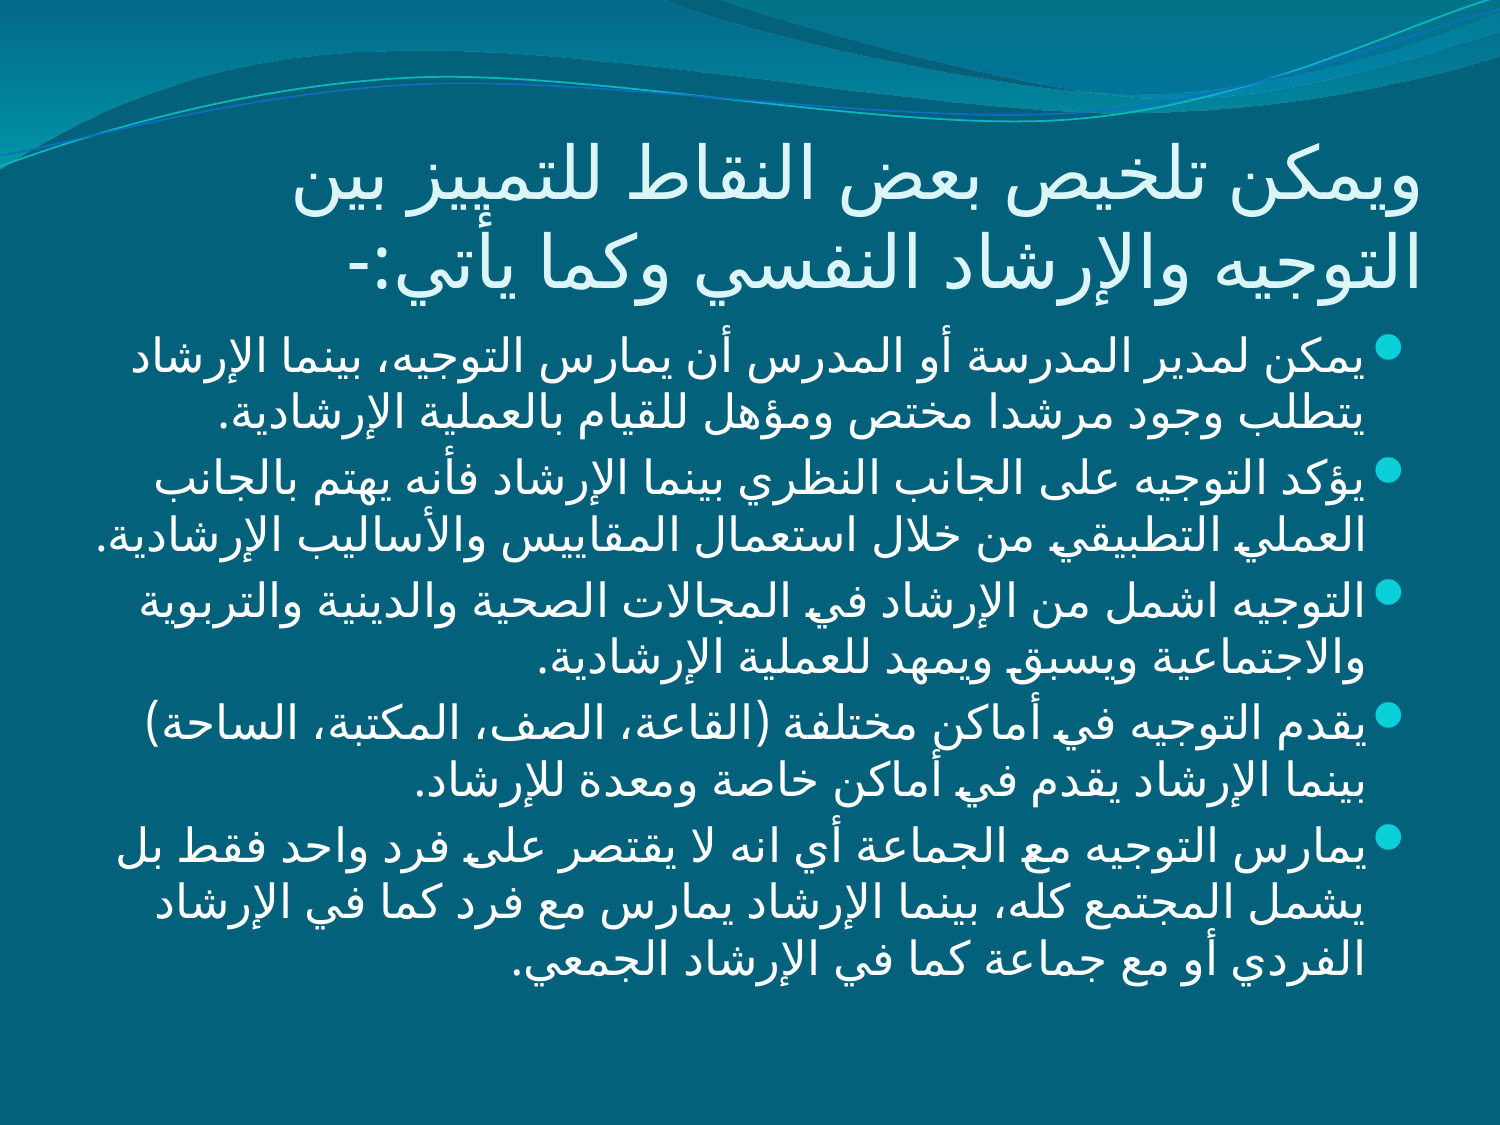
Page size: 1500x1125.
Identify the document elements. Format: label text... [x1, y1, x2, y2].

list يمكن لمدير المدرسة أو المدرس أن يمارس التوجيه، بينما الإرشاد يتطلب وجود مرشدا مختص ومؤهل للقيام بالعملية الإرشادية. يؤكد التوجيه على الجانب النظري بينما الإرشاد فأنه يهتم بالجانب العملي التطبيقي من خلال استعمال المقاييس والأساليب الإرشادية. التوجيه اشمل من الإرشاد في المجالات الصحية والدينية والتربوية والاجتماعية ويسبق ويمهد للعملية الإرشادية. يقدم التوجيه في أماكن مختلفة (القاعة، الصف، المكتبة، الساحة) بينما الإرشاد يقدم في أماكن خاصة ومعدة للإرشاد. يمارس التوجيه مع الجماعة أي انه لا يقتصر على فرد واحد فقط بل يشمل المجتمع كله، بينما الإرشاد يمارس مع فرد كما في الإرشاد الفردي أو مع جماعة كما في الإرشاد الجمعي. [75, 317, 1425, 1038]
title ويمكن تلخيص بعض النقاط للتمييز بين التوجيه والإرشاد النفسي وكما يأتي:- [75, 115, 1425, 303]
